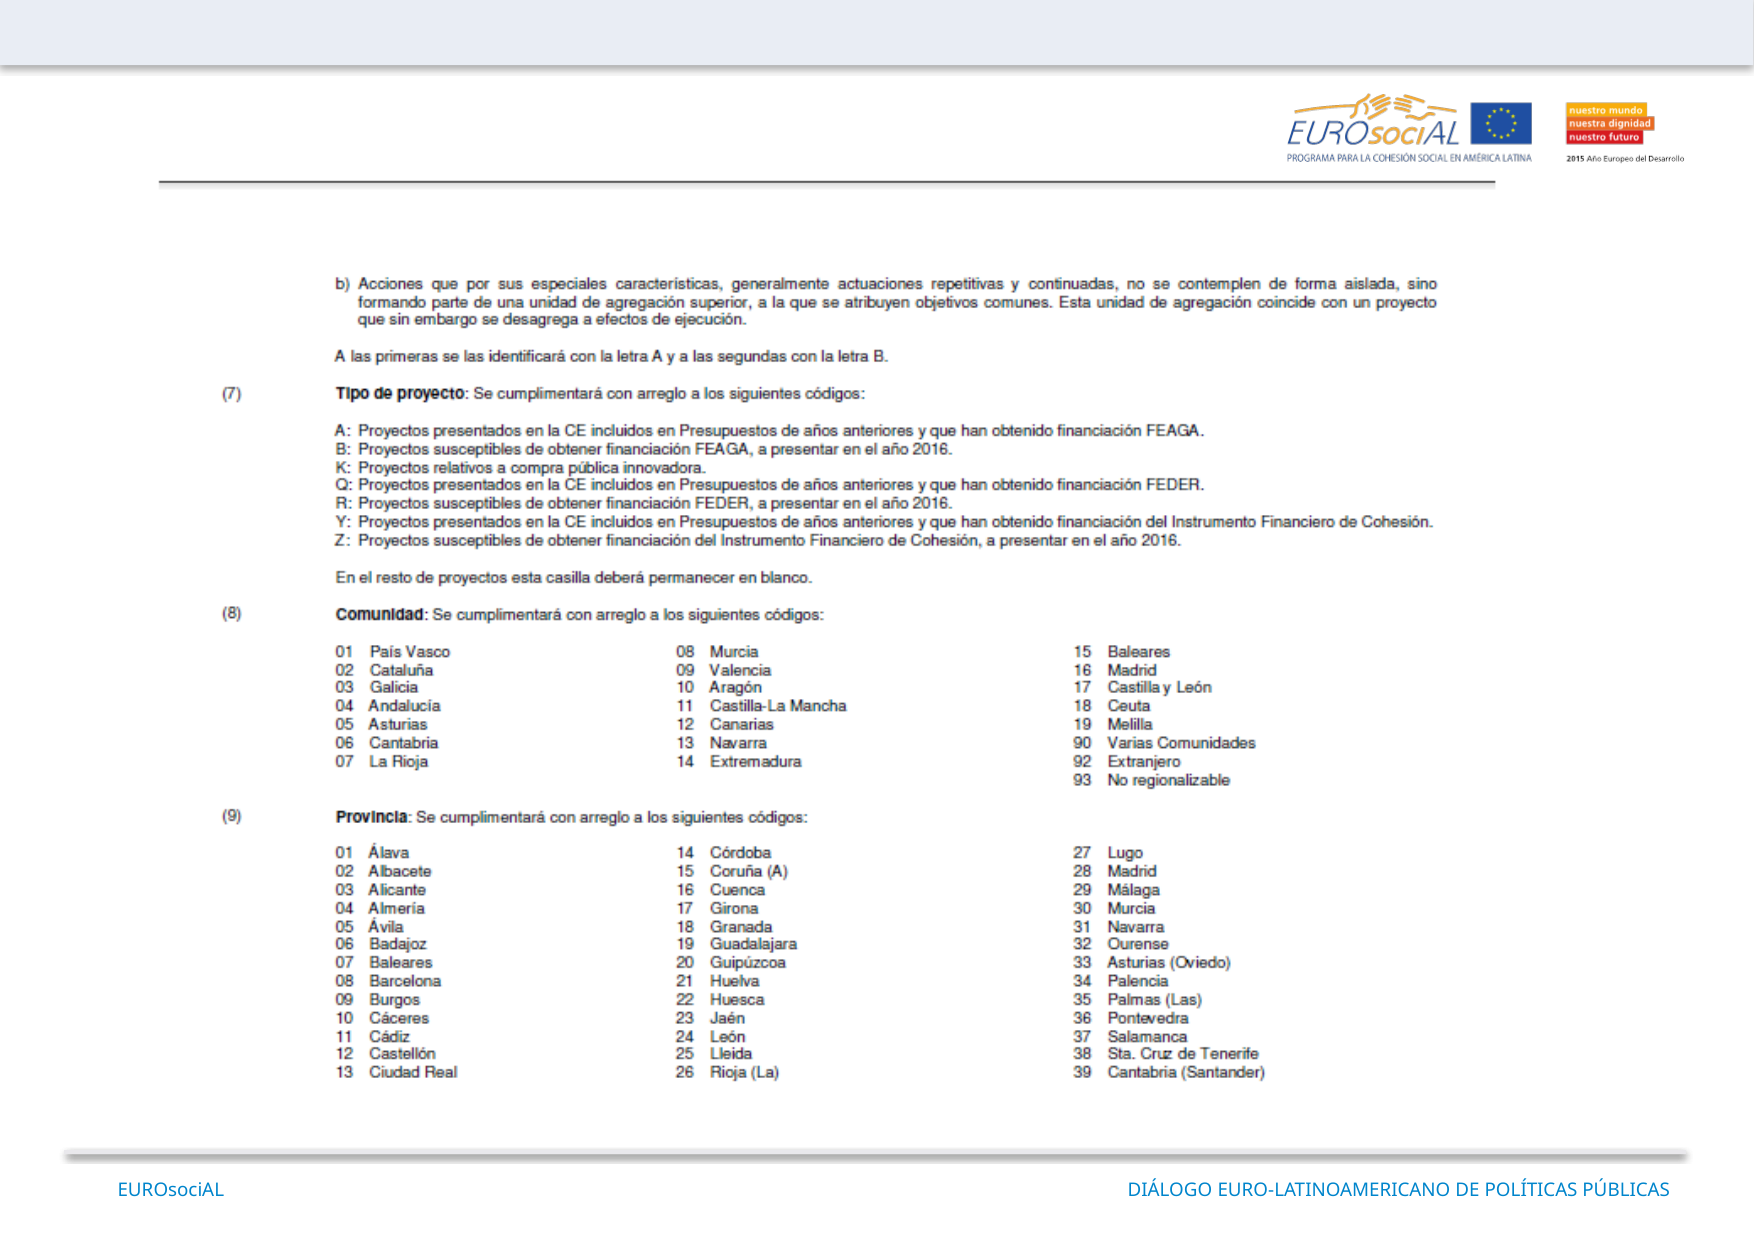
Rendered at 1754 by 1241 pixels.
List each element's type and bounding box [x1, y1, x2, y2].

picture [155, 178, 1499, 1132]
picture [1278, 88, 1692, 173]
